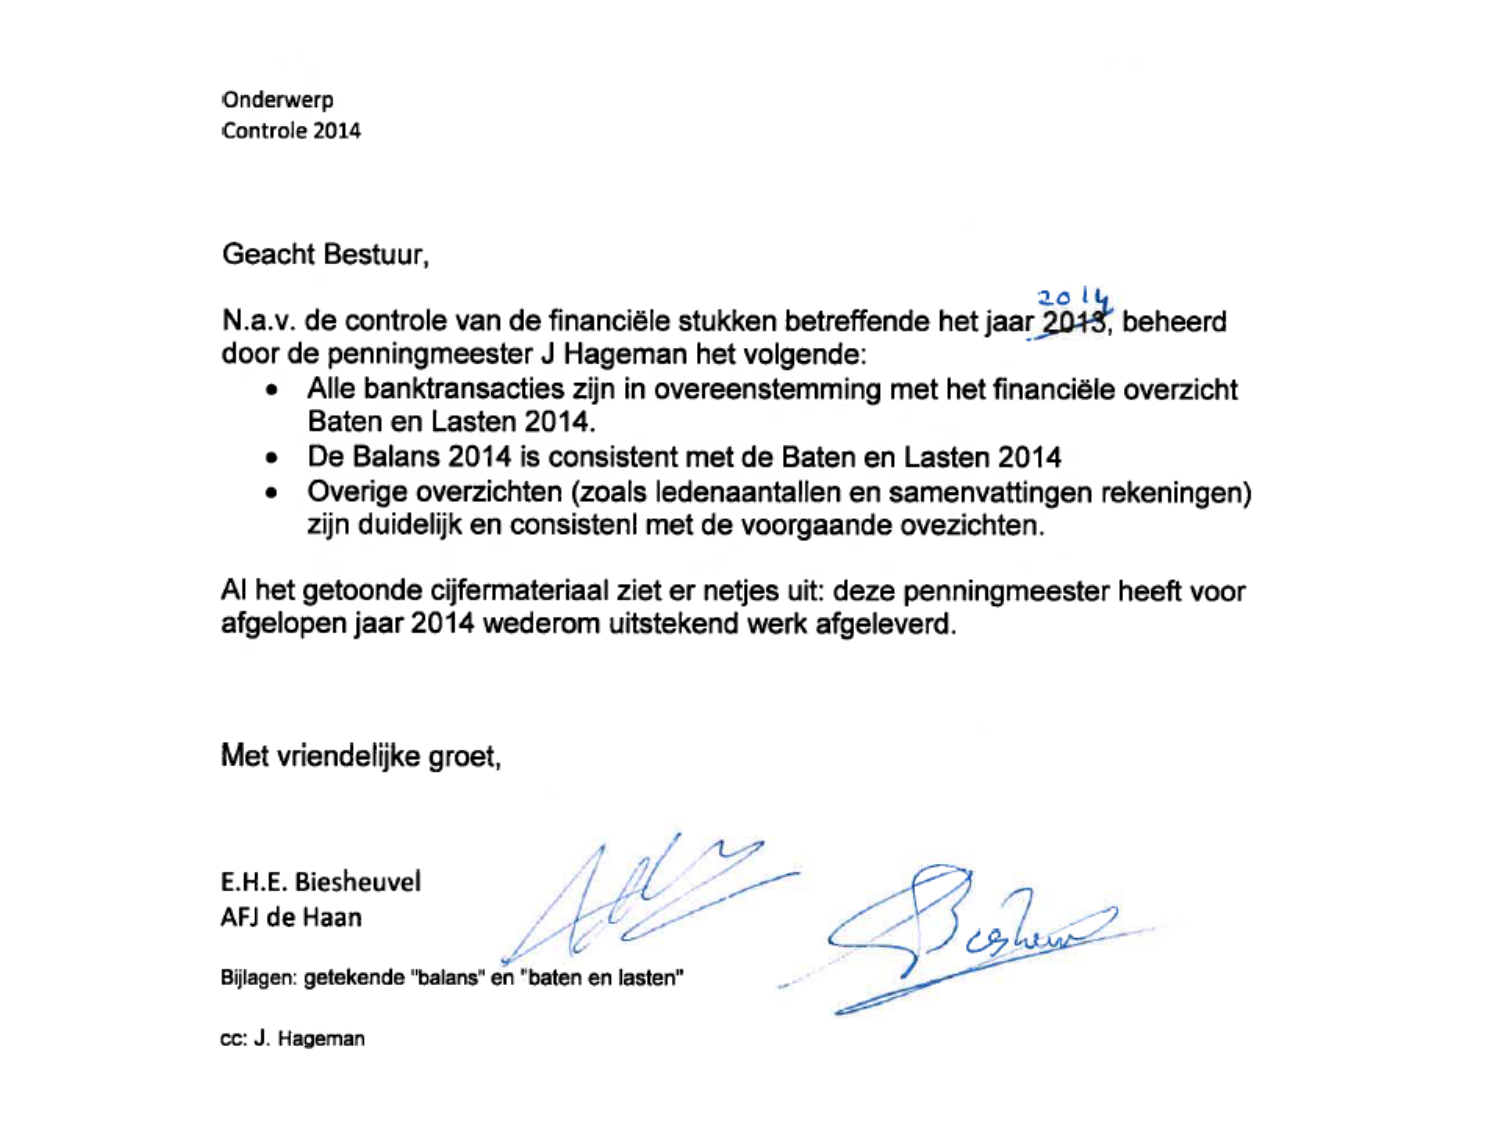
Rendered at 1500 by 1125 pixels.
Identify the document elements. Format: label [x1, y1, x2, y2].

picture [169, 53, 1331, 1072]
